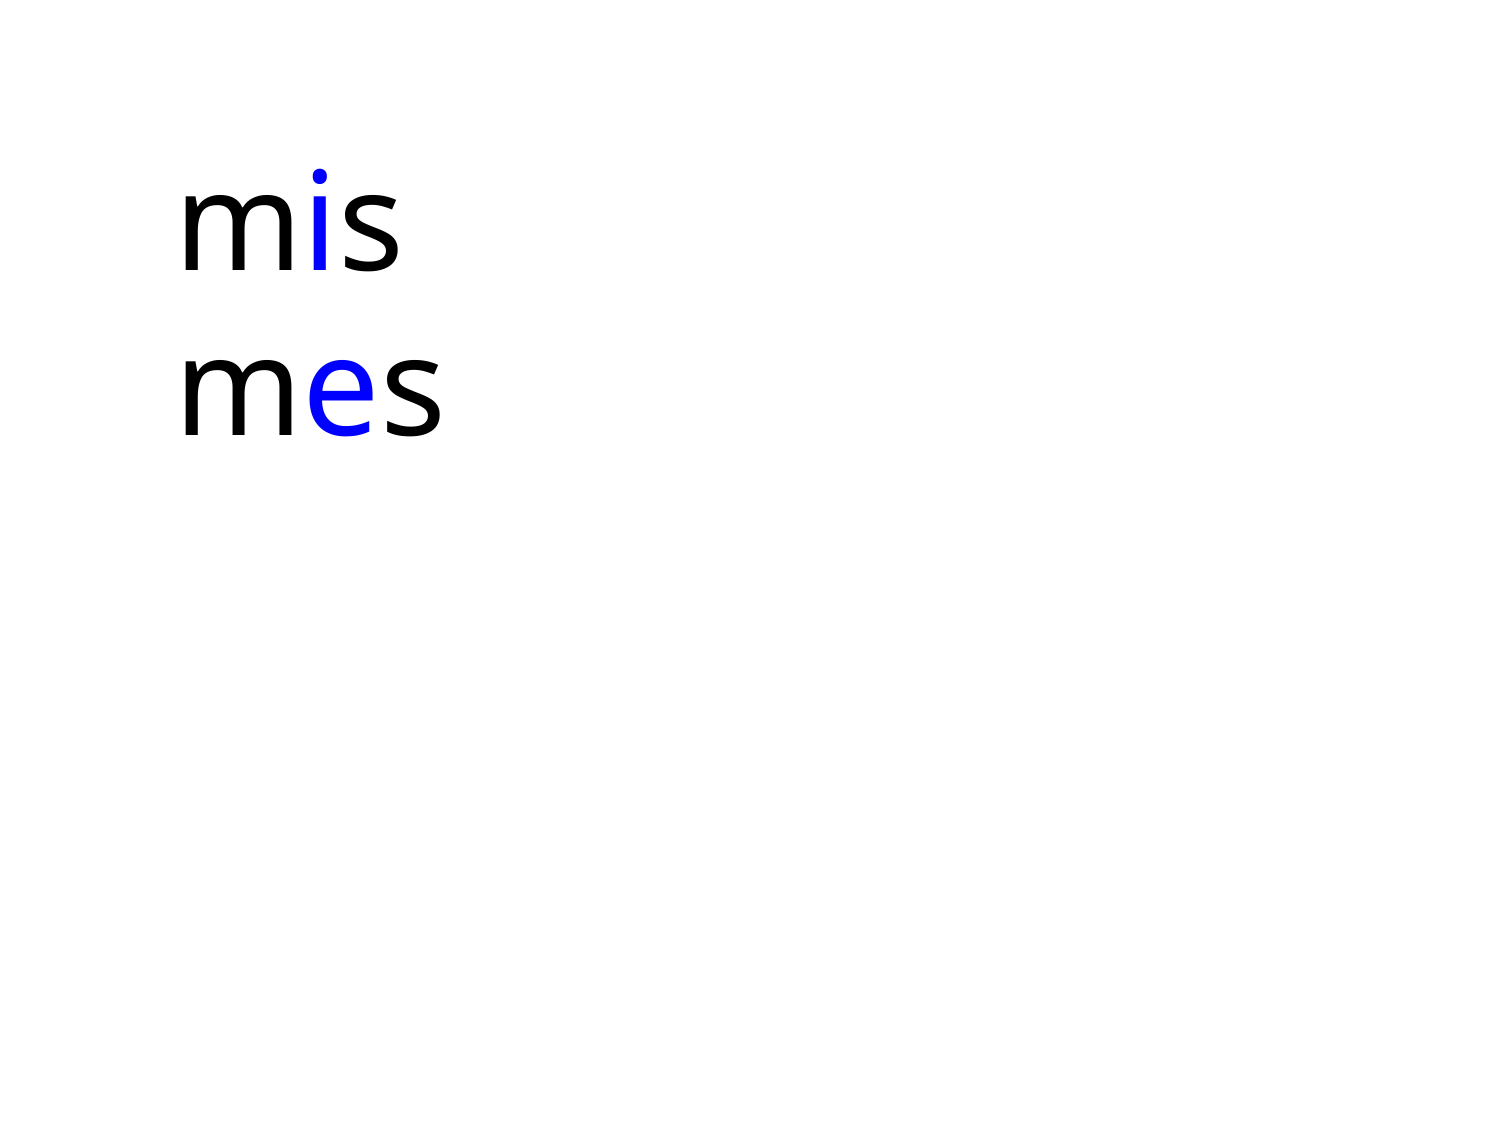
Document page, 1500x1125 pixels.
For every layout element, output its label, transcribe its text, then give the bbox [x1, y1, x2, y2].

text_box mis [159, 125, 668, 306]
text_box mes [159, 290, 621, 471]
